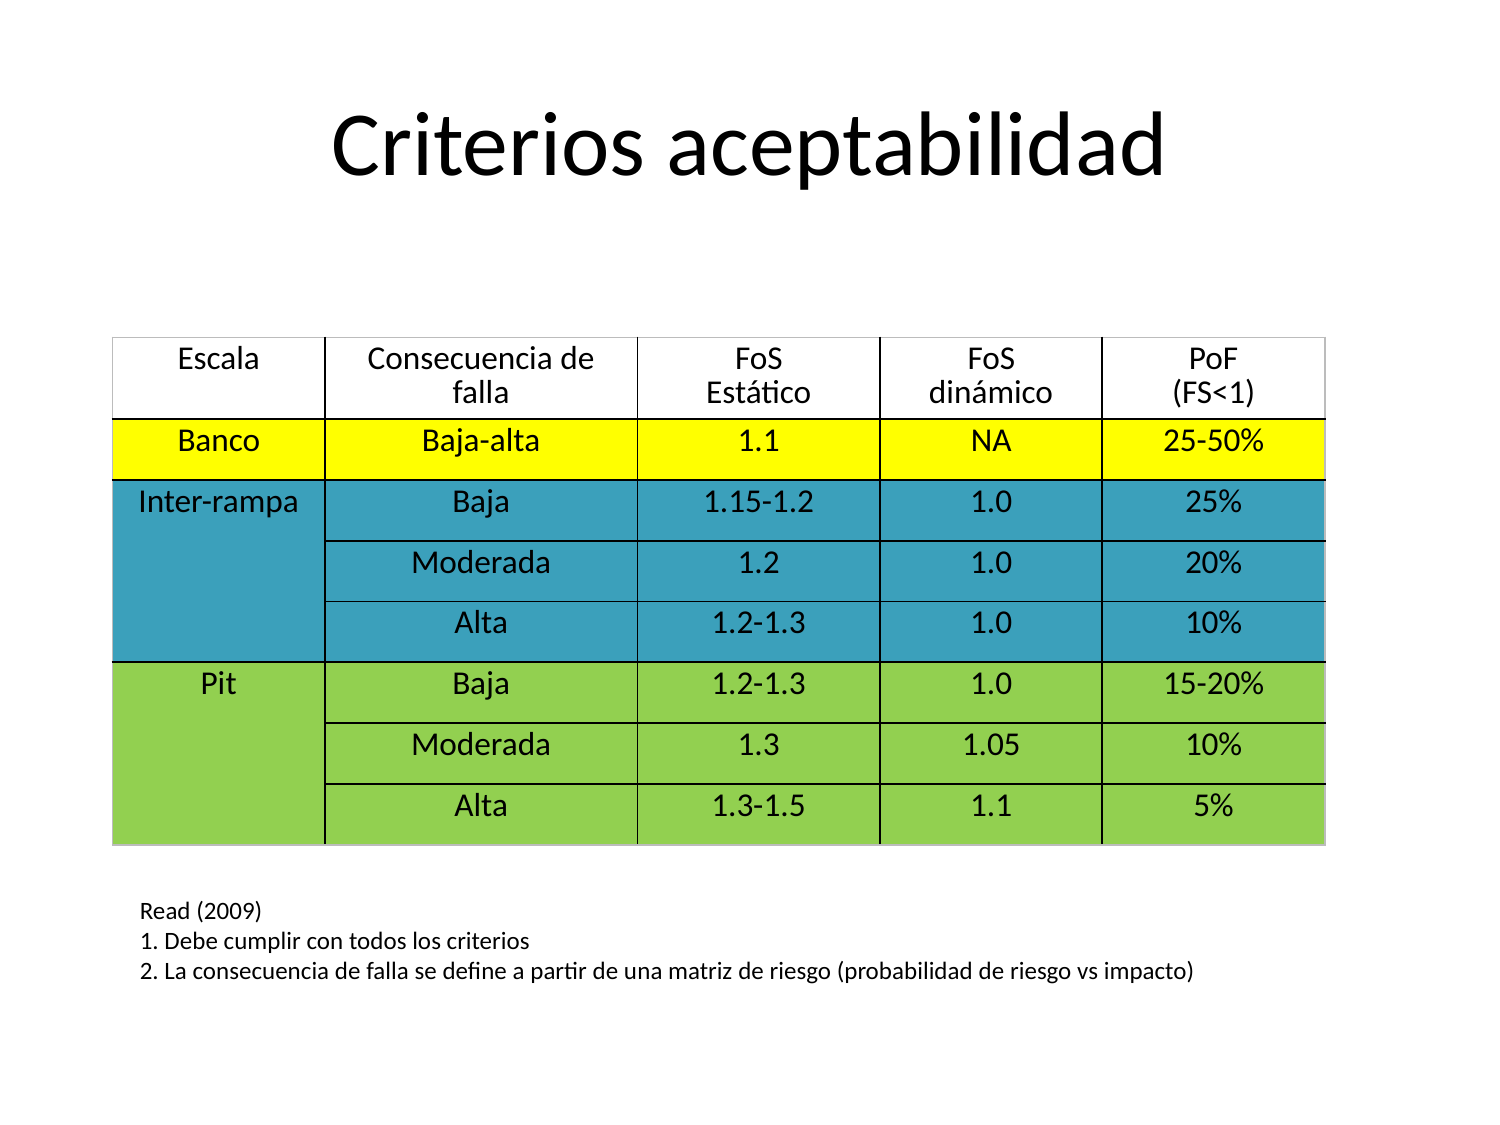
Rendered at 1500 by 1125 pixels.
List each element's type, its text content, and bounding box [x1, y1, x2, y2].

table_cell 1.1 [638, 420, 879, 479]
table_header PoF (FS<1) [1103, 338, 1324, 418]
table_cell Baja-alta [326, 420, 637, 479]
table_cell Inter-rampa [113, 481, 324, 661]
table_cell 1.15-1.2 [638, 481, 879, 540]
table_cell 1.3 [638, 724, 879, 783]
table_cell 5% [1103, 785, 1324, 844]
table_cell 1.0 [881, 481, 1101, 540]
table_cell 1.0 [881, 663, 1101, 722]
table_cell 1.2-1.3 [638, 663, 879, 722]
table_cell Pit [113, 663, 324, 844]
table_cell 20% [1103, 542, 1324, 601]
table_cell 1.2 [638, 542, 879, 601]
table_cell Baja [326, 481, 637, 540]
table_cell NA [881, 420, 1101, 479]
table_cell Alta [326, 602, 637, 661]
text_box Read (2009) 1. Debe cumplir con todos los criterios 2. La consecuencia de falla se define a partir de una matriz de riesgo (probabilidad de riesgo vs impacto) [124, 887, 1325, 993]
table_cell 1.2-1.3 [638, 602, 879, 661]
table_cell 1.1 [881, 785, 1101, 844]
table_cell 1.0 [881, 602, 1101, 661]
table_cell 15-20% [1103, 663, 1324, 722]
title Criterios aceptabilidad [75, 45, 1425, 233]
table_cell 1.3-1.5 [638, 785, 879, 844]
table_cell 10% [1103, 602, 1324, 661]
table_header FoS Estático [638, 338, 879, 418]
table_cell 10% [1103, 724, 1324, 783]
table_cell 25% [1103, 481, 1324, 540]
table_cell Baja [326, 663, 637, 722]
table_cell Alta [326, 785, 637, 844]
table_header Consecuencia de falla [326, 338, 637, 418]
table_cell Moderada [326, 724, 637, 783]
table_cell 25-50% [1103, 420, 1324, 479]
table_cell 1.0 [881, 542, 1101, 601]
table_cell Moderada [326, 542, 637, 601]
table_header Escala [113, 338, 324, 418]
table_cell Banco [113, 420, 324, 479]
table_cell 1.05 [881, 724, 1101, 783]
table_header FoS dinámico [881, 338, 1101, 418]
